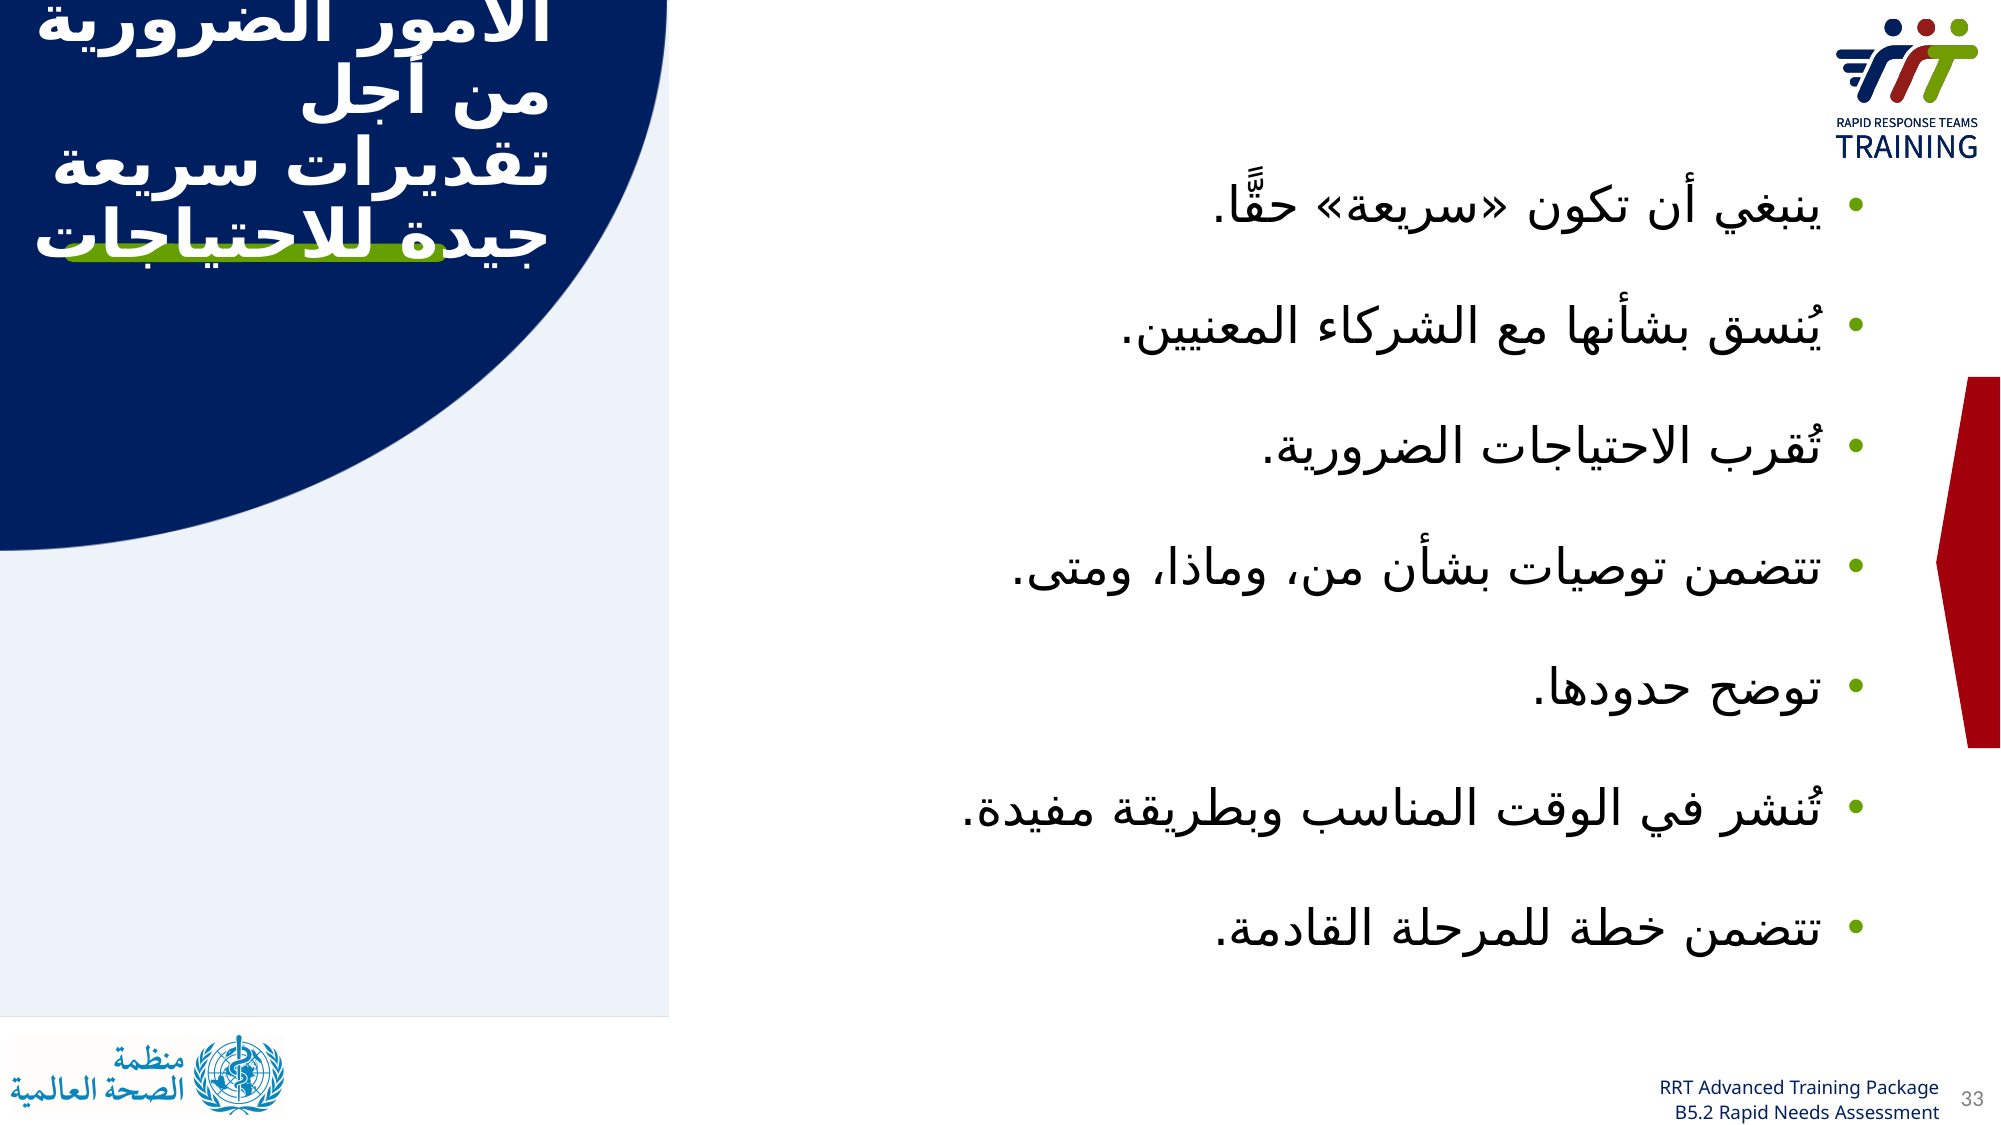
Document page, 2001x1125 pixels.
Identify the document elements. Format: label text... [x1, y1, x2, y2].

picture [1835, 19, 1978, 167]
list ينبغي أن تكون «سريعة» حقًّا. يُنسق بشأنها مع الشركاء المعنيين. تُقرب الاحتياجات الضرورية. تتضمن توصيات بشأن من، وماذا، ومتى. توضح حدودها. تُنشر في الوقت المناسب وبطريقة مفيدة. تتضمن خطة للمرحلة القادمة. [688, 171, 1873, 1043]
text_box الأمور الضرورية من أجل تقديرات سريعة جيدة للاحتياجات [25, 32, 561, 224]
picture [241, 1050, 247, 1059]
picture [11, 1035, 284, 1115]
picture [0, 0, 669, 1018]
